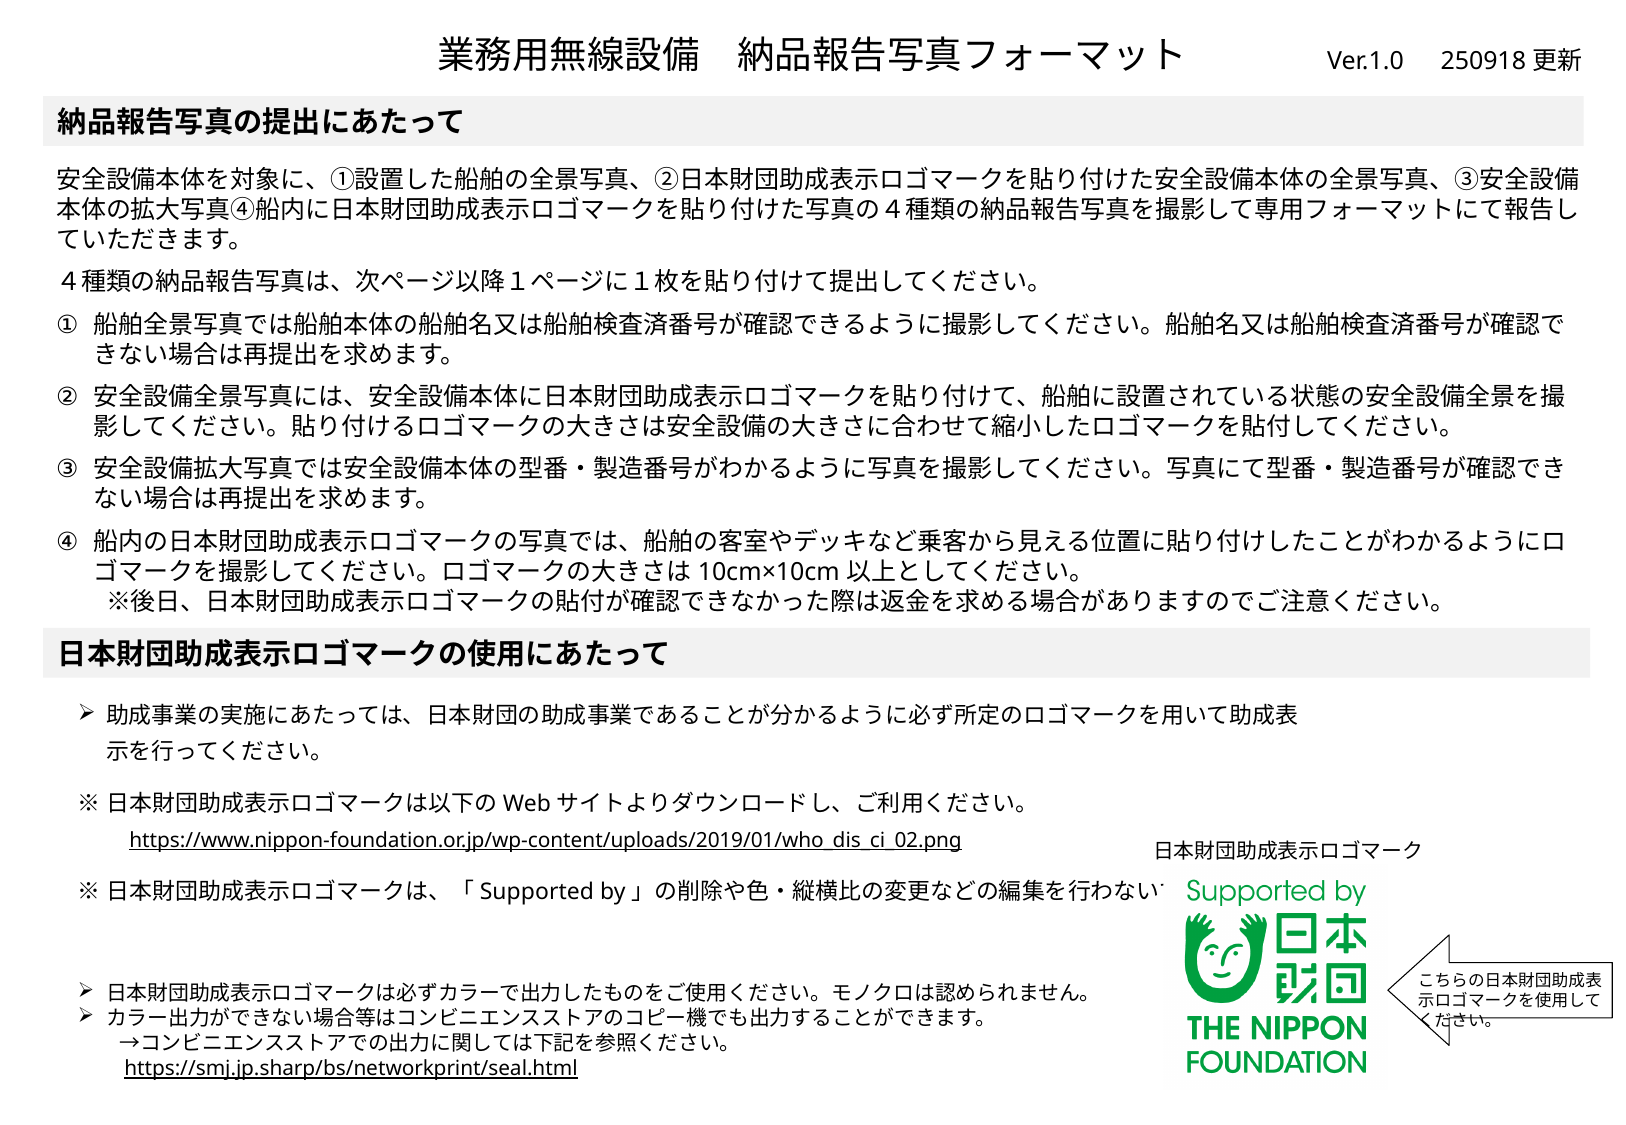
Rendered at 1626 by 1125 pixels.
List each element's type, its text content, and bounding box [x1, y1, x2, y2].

text_box 日本財団助成表示ロゴマークの使用にあたって [43, 627, 1591, 678]
text_box 納品報告写真の提出にあたって [43, 96, 1584, 146]
text_box 業務用無線設備 納品報告写真フォーマット [43, 24, 1582, 84]
text_box Ver.1.0 250918更新 [1289, 30, 1597, 82]
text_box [62, 685, 1625, 1091]
text_box 安全設備本体を対象に、①設置した船舶の全景写真、②日本財団助成表示ロゴマークを貼り付けた安全設備本体の全景写真、③安全設備本体の拡大写真④船内に日本財団助成表示ロゴマークを貼り付けた写真の４種類の納品報告写真を撮影して専用フォーマットにて報告していただきます。 ４種類の納品報告写真は、次ページ以降１ページに１枚を貼り付けて提出してください。 船舶全景写真では船舶本体の船舶名又は船舶検査済番号が確認できるように撮影してください。船舶名又は船舶検査済番号が確認できない場合は再提出を求めます。 安全設備全景写真には、安全設備本体に日本財団助成表示ロゴマークを貼り付けて、船舶に設置されている状態の安全設備全景を撮影してください。貼り付けるロゴマークの大きさは安全設備の大きさに合わせて縮小したロゴマークを貼付してください。 安全設備拡大写真では安全設備本体の型番・製造番号がわかるように写真を撮影してください。写真にて型番・製造番号が確認できない場合は再提出を求めます。 船内の日本財団助成表示ロゴマークの写真では、船舶の客室やデッキなど乗客から見える位置に貼り付けしたことがわかるようにロゴマークを撮影してください。ロゴマークの大きさは10cm×10cm以上としてください。 ※後日、日本財団助成表示ロゴマークの貼付が確認できなかった際は返金を求める場合がありますのでご注意ください。 [41, 156, 1597, 623]
